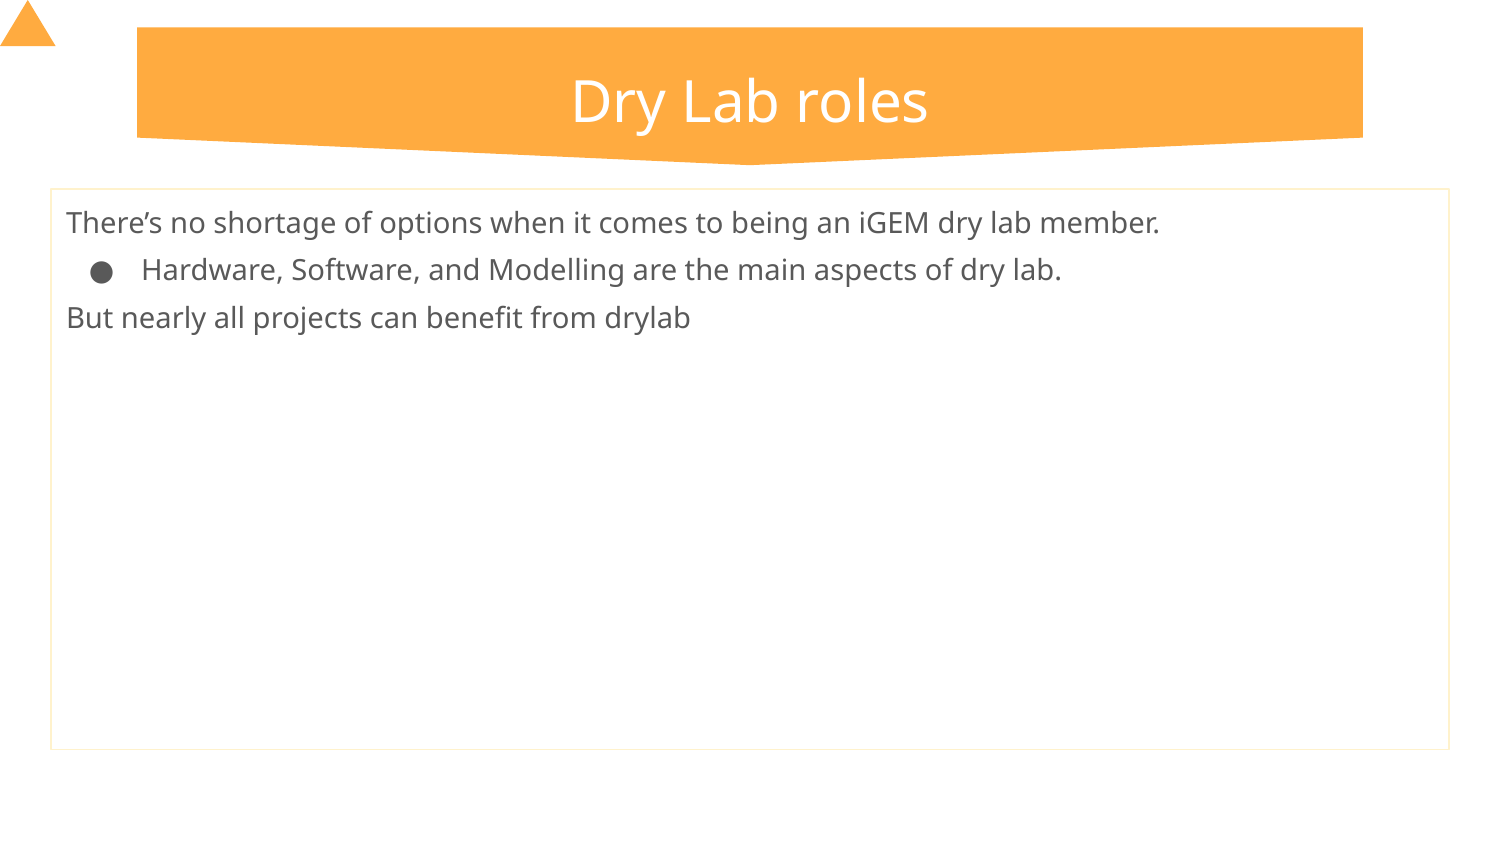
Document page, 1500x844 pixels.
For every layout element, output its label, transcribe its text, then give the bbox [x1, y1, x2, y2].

title Dry Lab roles [51, 49, 1449, 144]
text_box [0, 0, 56, 47]
list There’s no shortage of options when it comes to being an iGEM dry lab member. Hardware, Software, and Modelling are the main aspects of dry lab. But nearly all projects can benefit from drylab [51, 189, 1449, 750]
text_box [137, 27, 1363, 49]
text_box [279, 144, 1221, 166]
